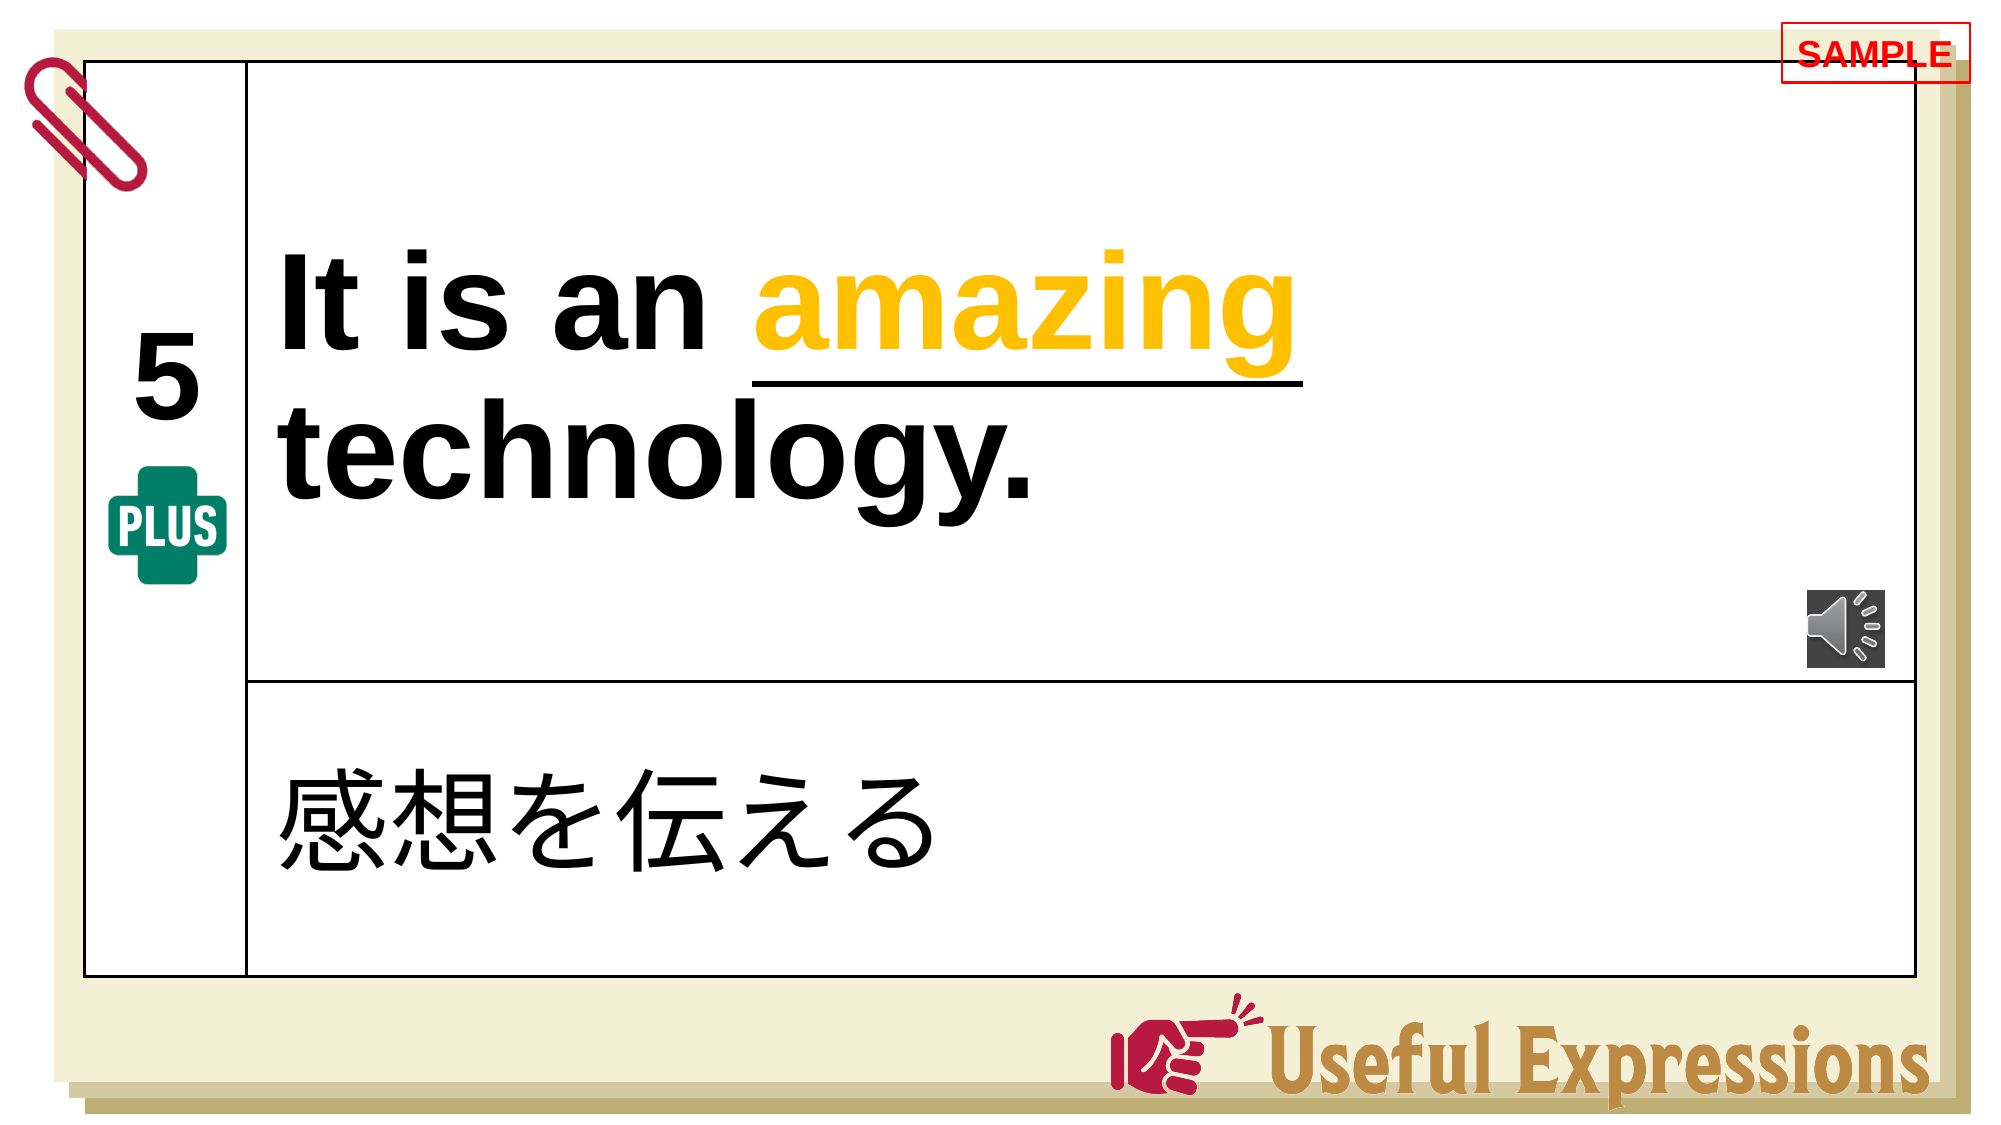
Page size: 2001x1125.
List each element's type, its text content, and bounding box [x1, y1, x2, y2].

list 5 [96, 90, 238, 669]
text_box SAMPLE [1782, 22, 1971, 83]
list amazing [737, 216, 1401, 394]
list It is an amazing technology. [261, 90, 1886, 669]
picture [1098, 964, 1945, 1125]
title 感想を伝える [261, 693, 1886, 961]
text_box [1805, 588, 1886, 669]
picture [107, 466, 227, 585]
picture [18, 46, 149, 203]
